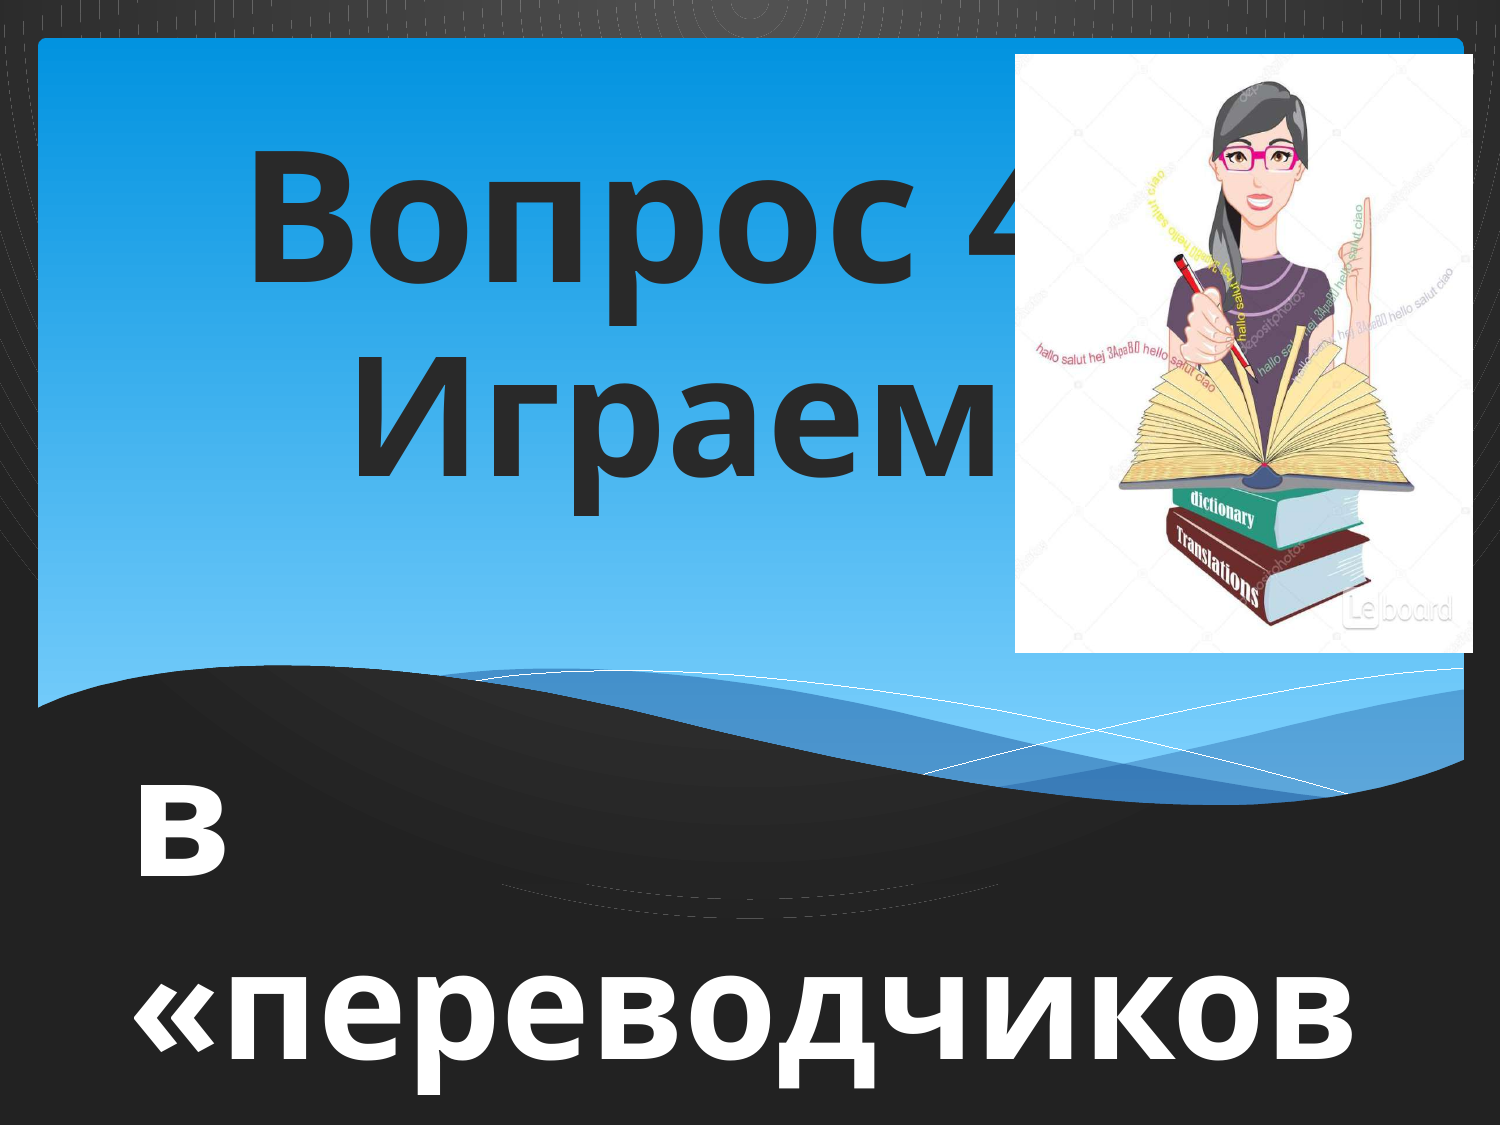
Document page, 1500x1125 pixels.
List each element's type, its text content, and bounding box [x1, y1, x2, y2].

picture [1014, 54, 1473, 653]
list Вопрос 4 [224, 54, 1013, 327]
title Играем в «переводчиков»! [113, 302, 1389, 787]
